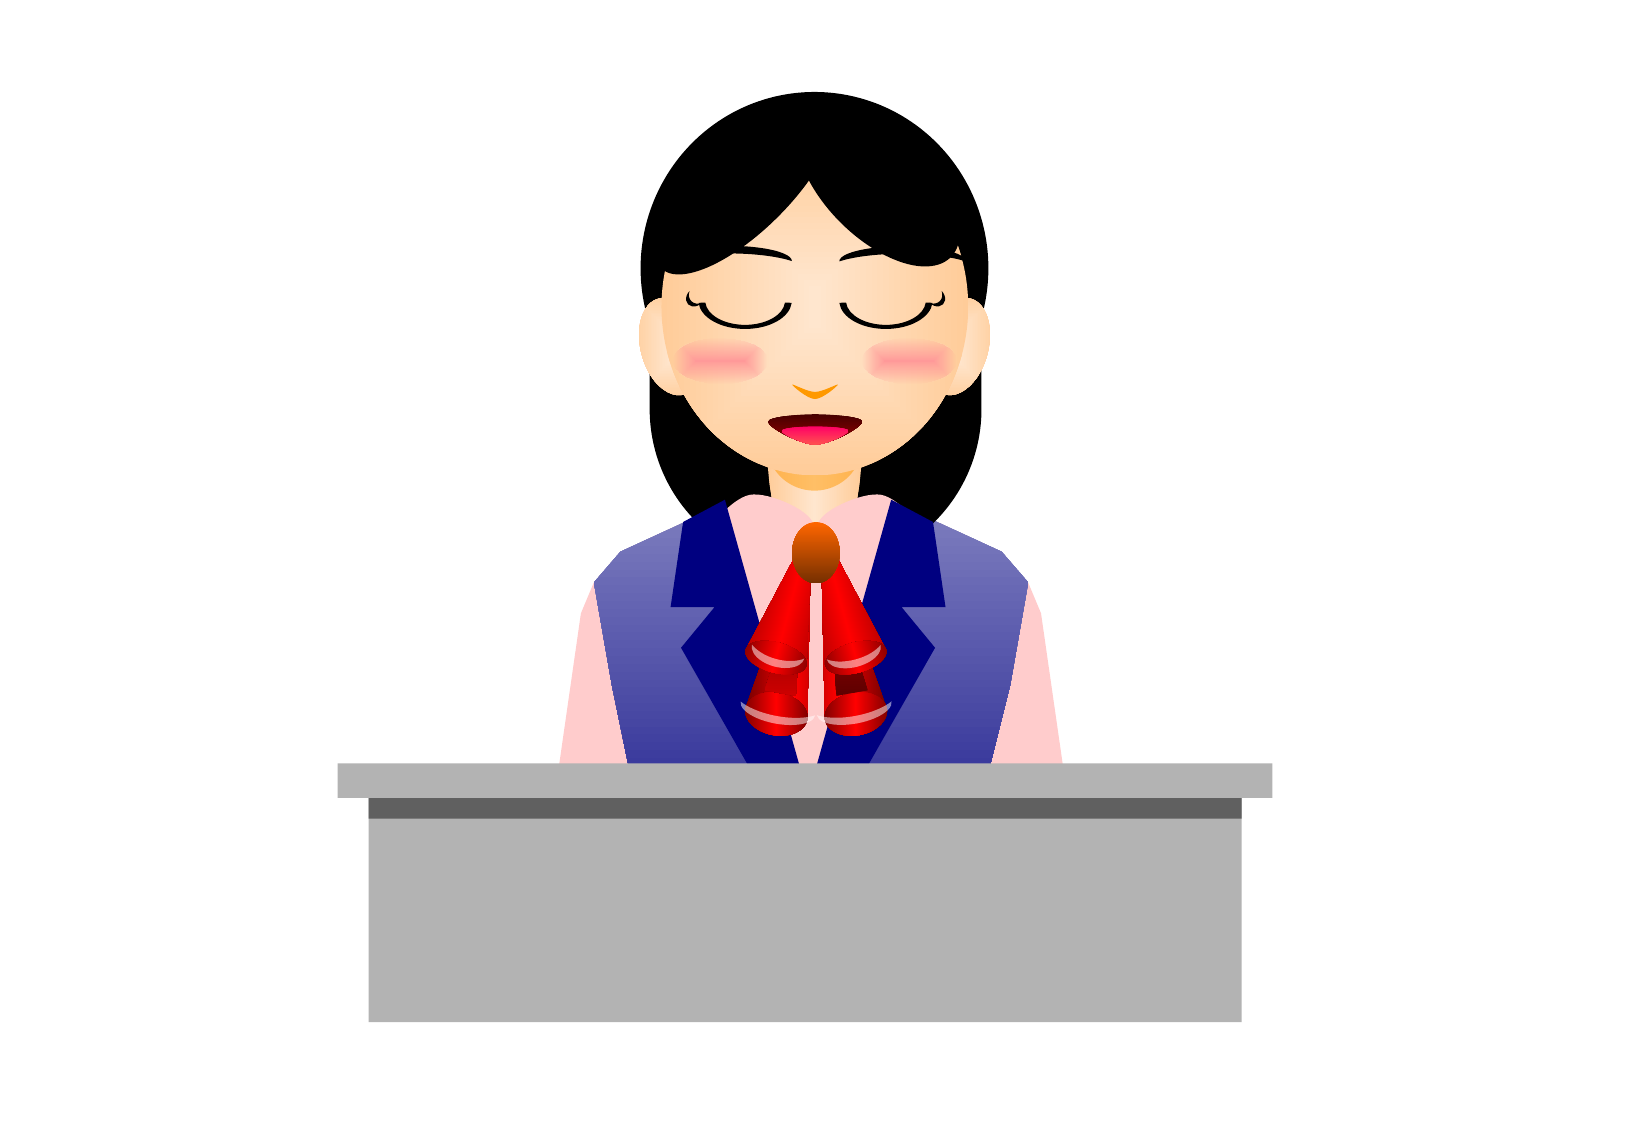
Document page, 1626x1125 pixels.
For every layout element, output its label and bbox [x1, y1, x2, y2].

text_box [337, 91, 1273, 1023]
